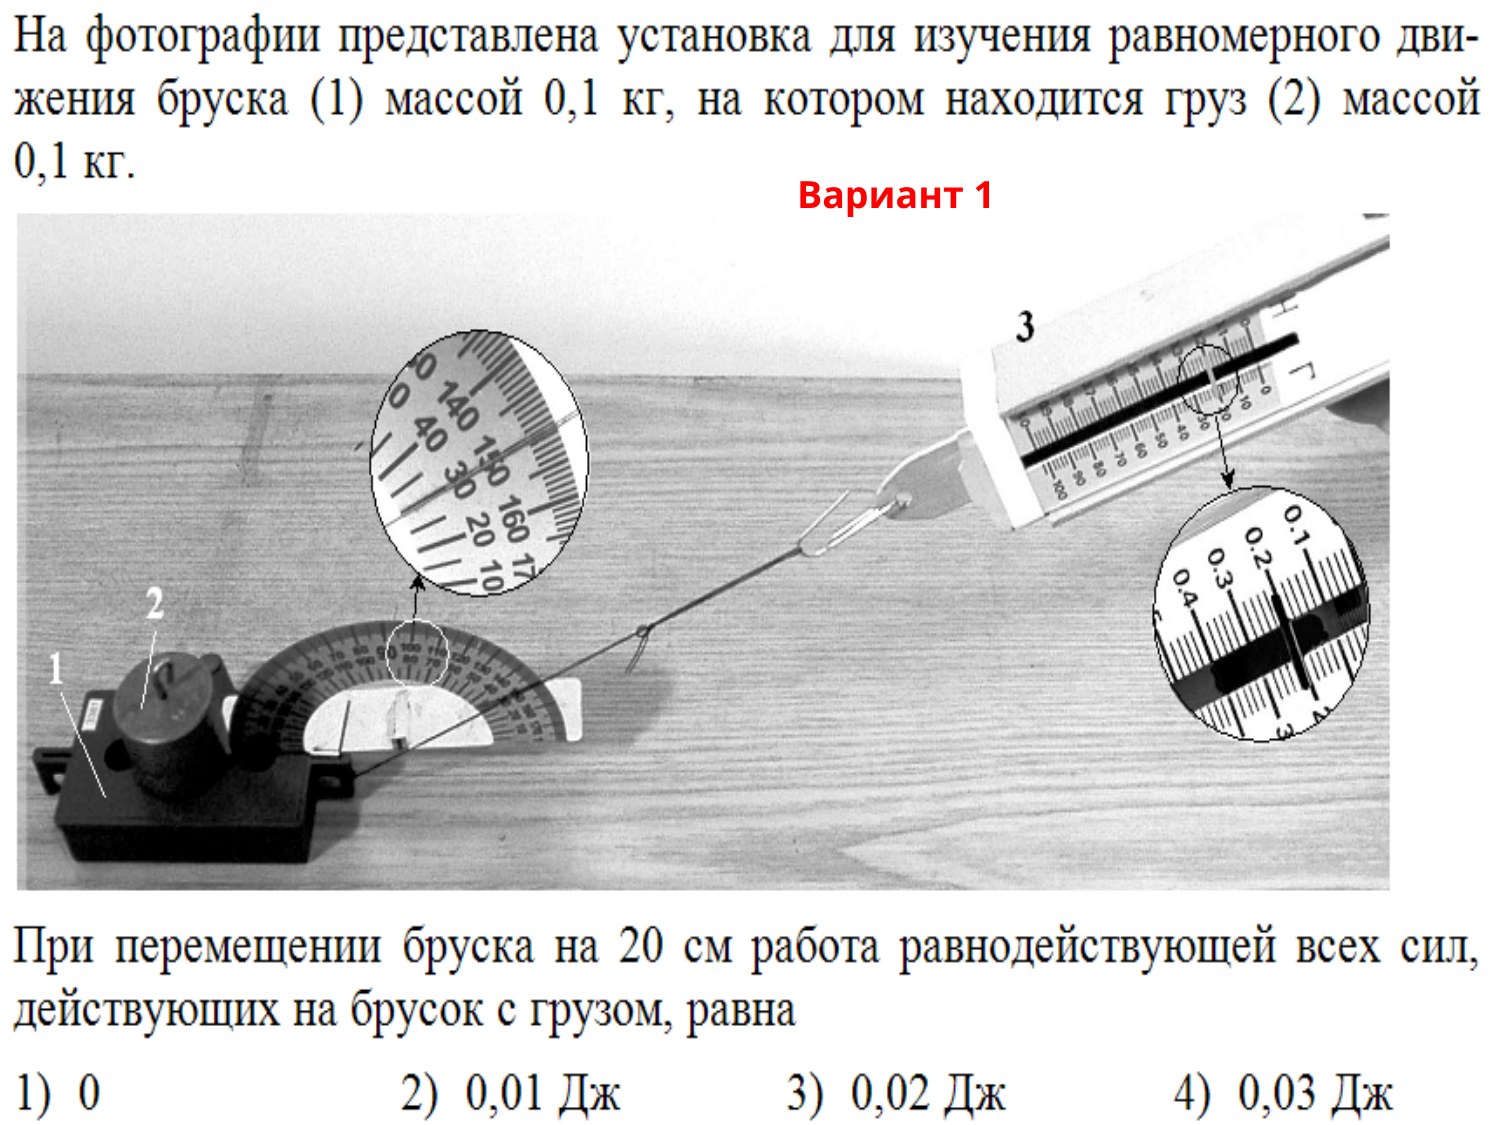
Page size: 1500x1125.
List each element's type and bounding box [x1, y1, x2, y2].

list [0, 0, 1500, 1125]
